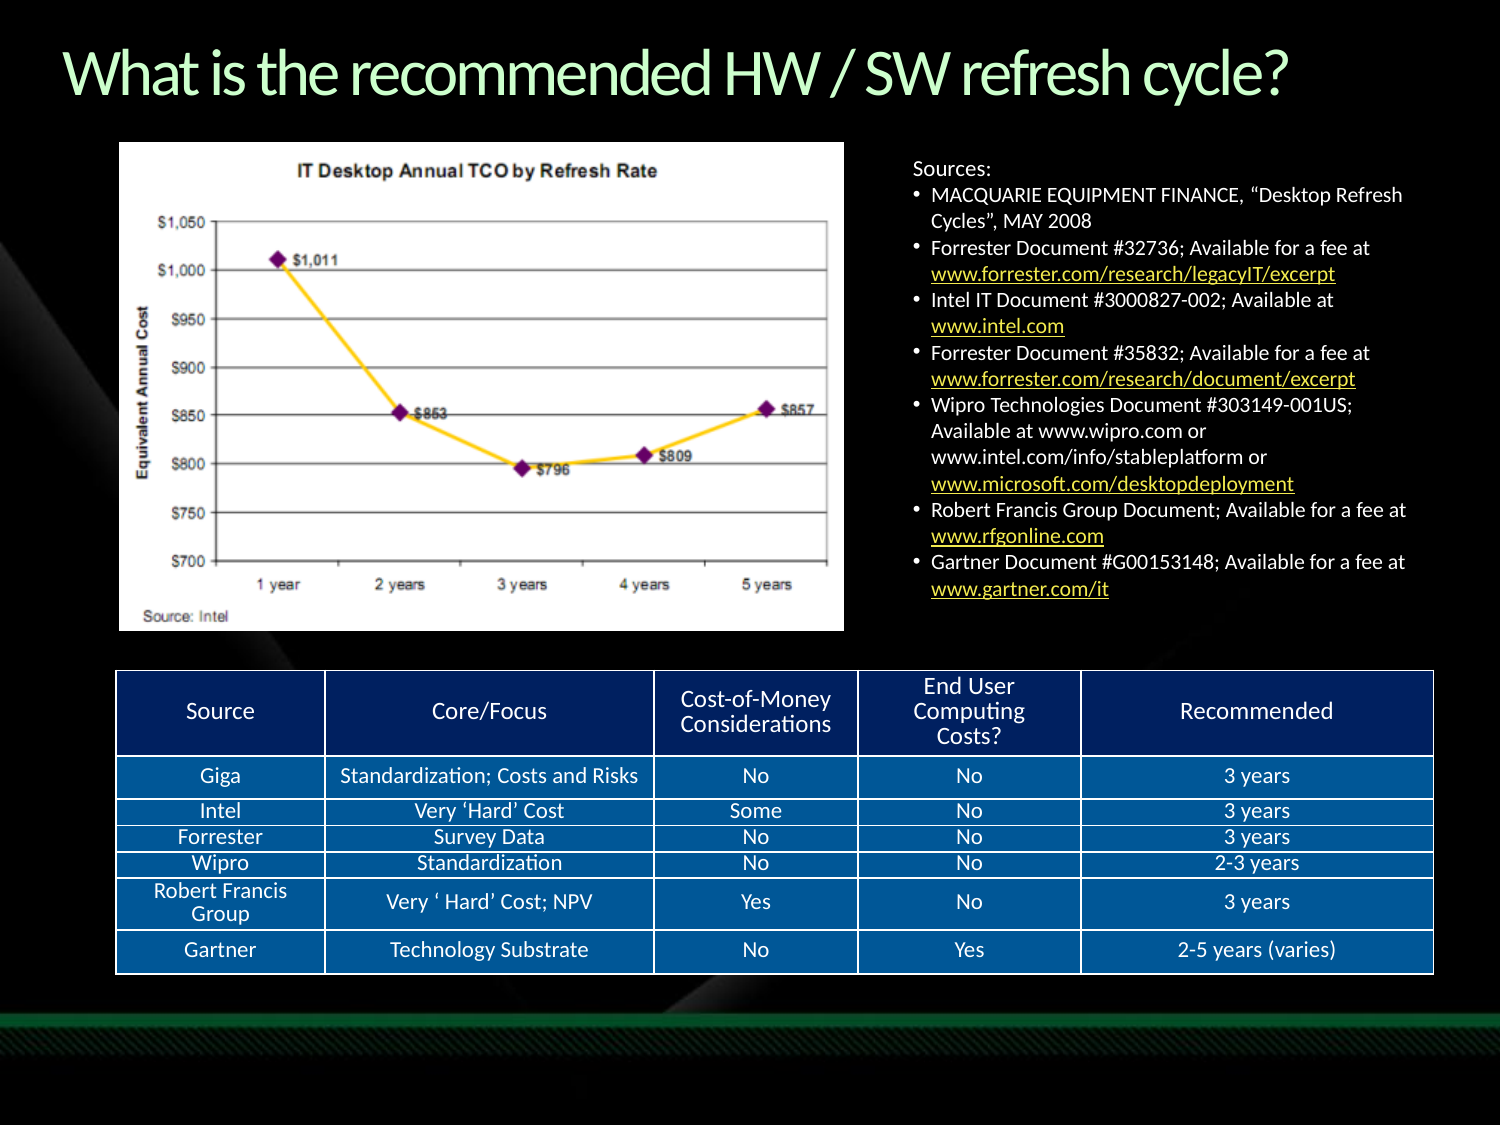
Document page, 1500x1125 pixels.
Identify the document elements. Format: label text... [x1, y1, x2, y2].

table_cell Some [655, 800, 857, 825]
table_cell Forrester [117, 826, 324, 851]
table_cell 3 years [1082, 826, 1433, 851]
table_header Cost-of-Money Considerations [655, 671, 857, 755]
table_cell Standardization; Costs and Risks [326, 757, 653, 798]
table_cell 2-3 years [1082, 853, 1433, 877]
table_cell Technology Substrate [326, 931, 653, 973]
table_cell 3 years [1082, 800, 1433, 825]
table_cell Wipro [117, 853, 324, 877]
table_header Core/Focus [326, 671, 653, 755]
table_cell No [859, 853, 1080, 877]
table_cell Very ‘ Hard’ Cost; NPV [326, 879, 653, 929]
table_cell No [655, 757, 857, 798]
table_cell No [655, 931, 857, 973]
table_cell No [859, 757, 1080, 798]
table_cell No [859, 826, 1080, 851]
table_header Recommended [1082, 671, 1433, 755]
table_cell No [859, 800, 1080, 825]
table_cell Very ‘Hard’ Cost [326, 800, 653, 825]
table_cell No [655, 826, 857, 851]
table_cell Intel [117, 800, 324, 825]
table_cell No [655, 853, 857, 877]
table_cell No [859, 879, 1080, 929]
table_cell Yes [655, 879, 857, 929]
table_cell Robert Francis Group [117, 879, 324, 929]
table_cell Giga [117, 757, 324, 798]
text_box Sources: MACQUARIE EQUIPMENT FINANCE, “Desktop Refresh Cycles”, MAY 2008 Forrester Document #32736; Available for a fee at www.forrester.com/research/legacyIT/excerpt Intel IT Document #3000827-002; Available at www.intel.com Forrester Document #35832; Available for a fee at www.forrester.com/research/document/excerpt Wipro Technologies Document #303149-001US; Available at www.wipro.com or www.intel.com/info/stableplatform or www.microsoft.com/desktopdeployment Robert Francis Group Document; Available for a fee at www.rfgonline.com Gartner Document #G00153148; Available for a fee at www.gartner.com/it [898, 146, 1438, 608]
table_cell 2-5 years (varies) [1082, 931, 1433, 973]
table_cell Survey Data [326, 826, 653, 851]
table_cell Yes [859, 931, 1080, 973]
table_cell Standardization [326, 853, 653, 877]
table_cell 3 years [1082, 757, 1433, 798]
picture [0, 0, 1500, 1125]
table_cell Gartner [117, 931, 324, 973]
table_header Source [117, 671, 324, 755]
title What is the recommended HW / SW refresh cycle? [62, 37, 1438, 111]
table_cell 3 years [1082, 879, 1433, 929]
table_header End User Computing Costs? [859, 671, 1080, 755]
